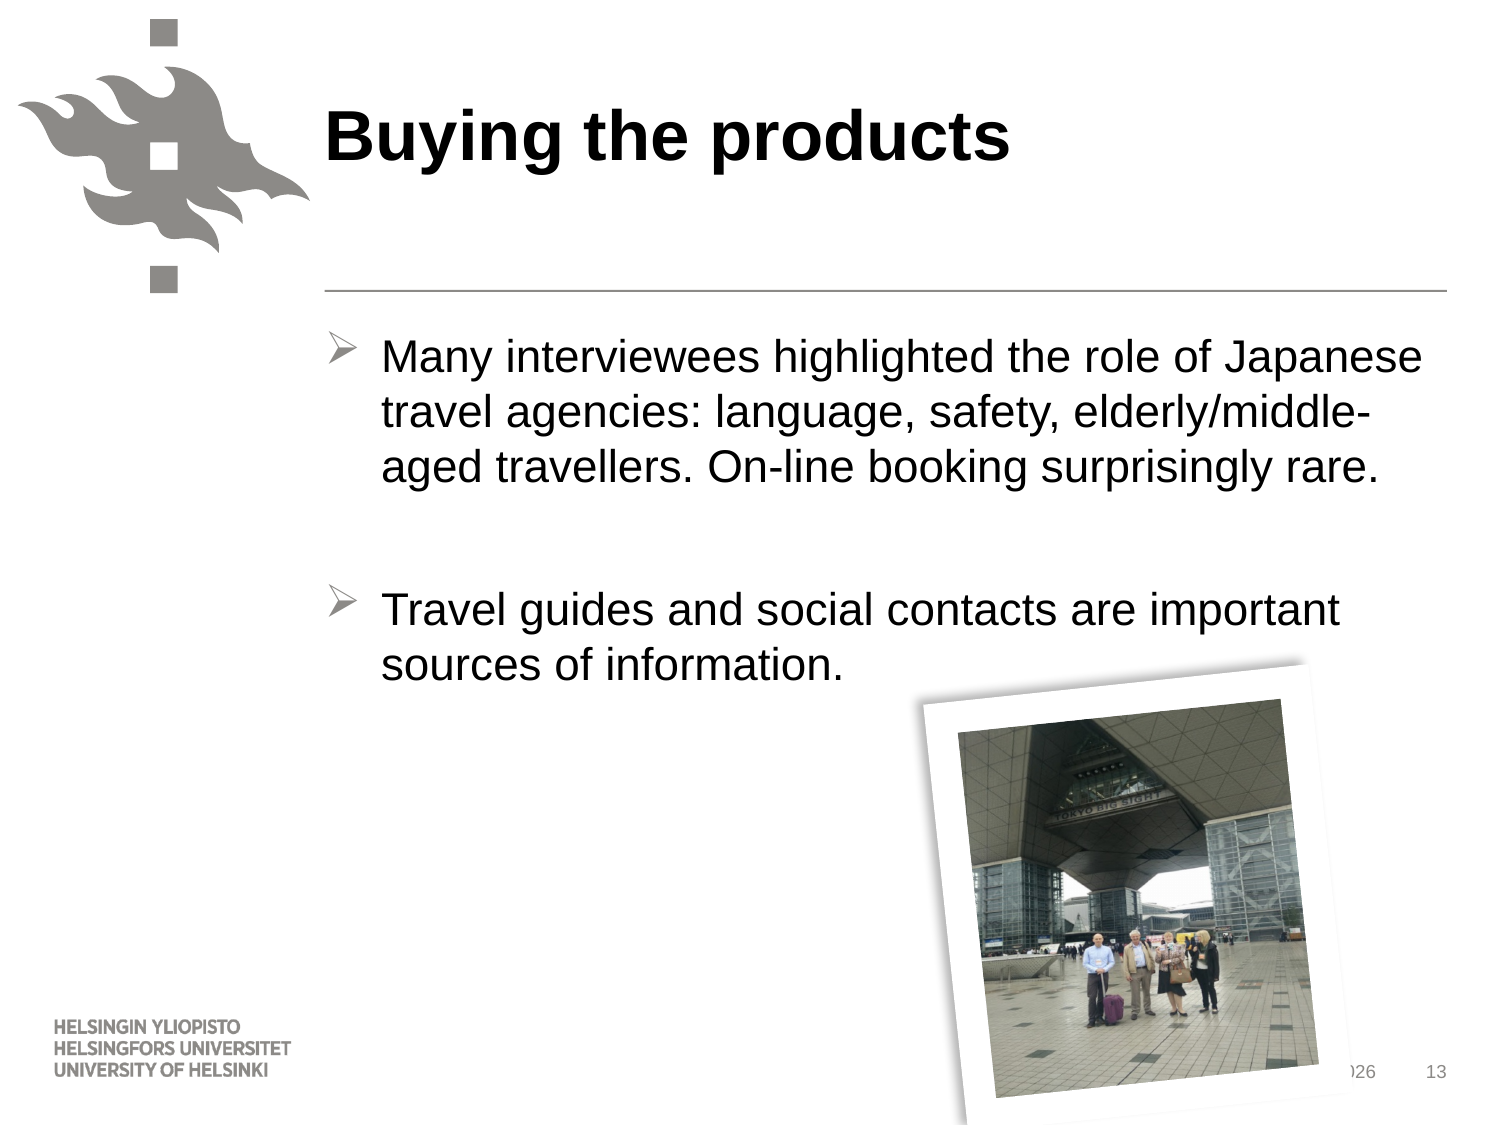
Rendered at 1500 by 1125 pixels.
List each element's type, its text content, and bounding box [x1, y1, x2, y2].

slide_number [1345, 1011, 1376, 1083]
list Many interviewees highlighted the role of Japanese travel agencies: language, safety, elderly/middle-aged travellers. On-line booking surprisingly rare. Travel guides and social contacts are important sources of information. [324, 326, 1447, 988]
title Buying the products [324, 90, 1447, 279]
picture [53, 1017, 292, 1079]
picture [958, 699, 1318, 1098]
slide_number 13 [1376, 1011, 1447, 1083]
